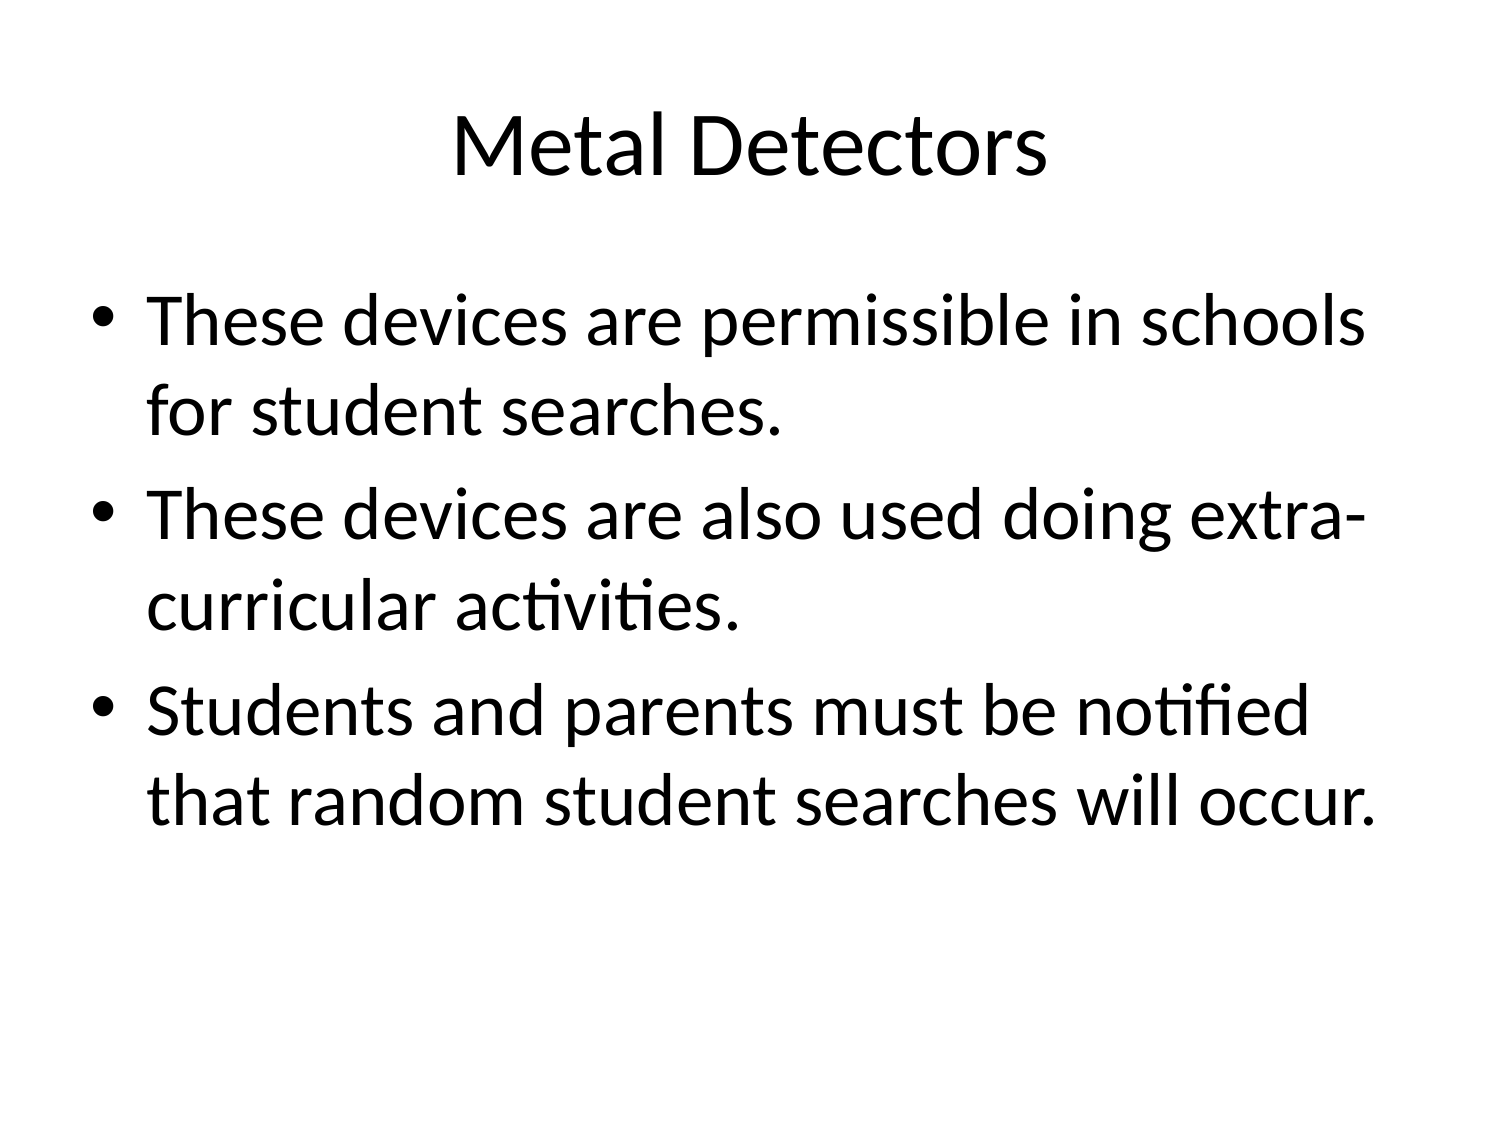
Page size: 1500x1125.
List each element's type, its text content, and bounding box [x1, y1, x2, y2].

list These devices are permissible in schools for student searches. These devices are also used doing extra-curricular activities. Students and parents must be notified that random student searches will occur. [74, 262, 1426, 1006]
title Metal Detectors [74, 44, 1426, 233]
